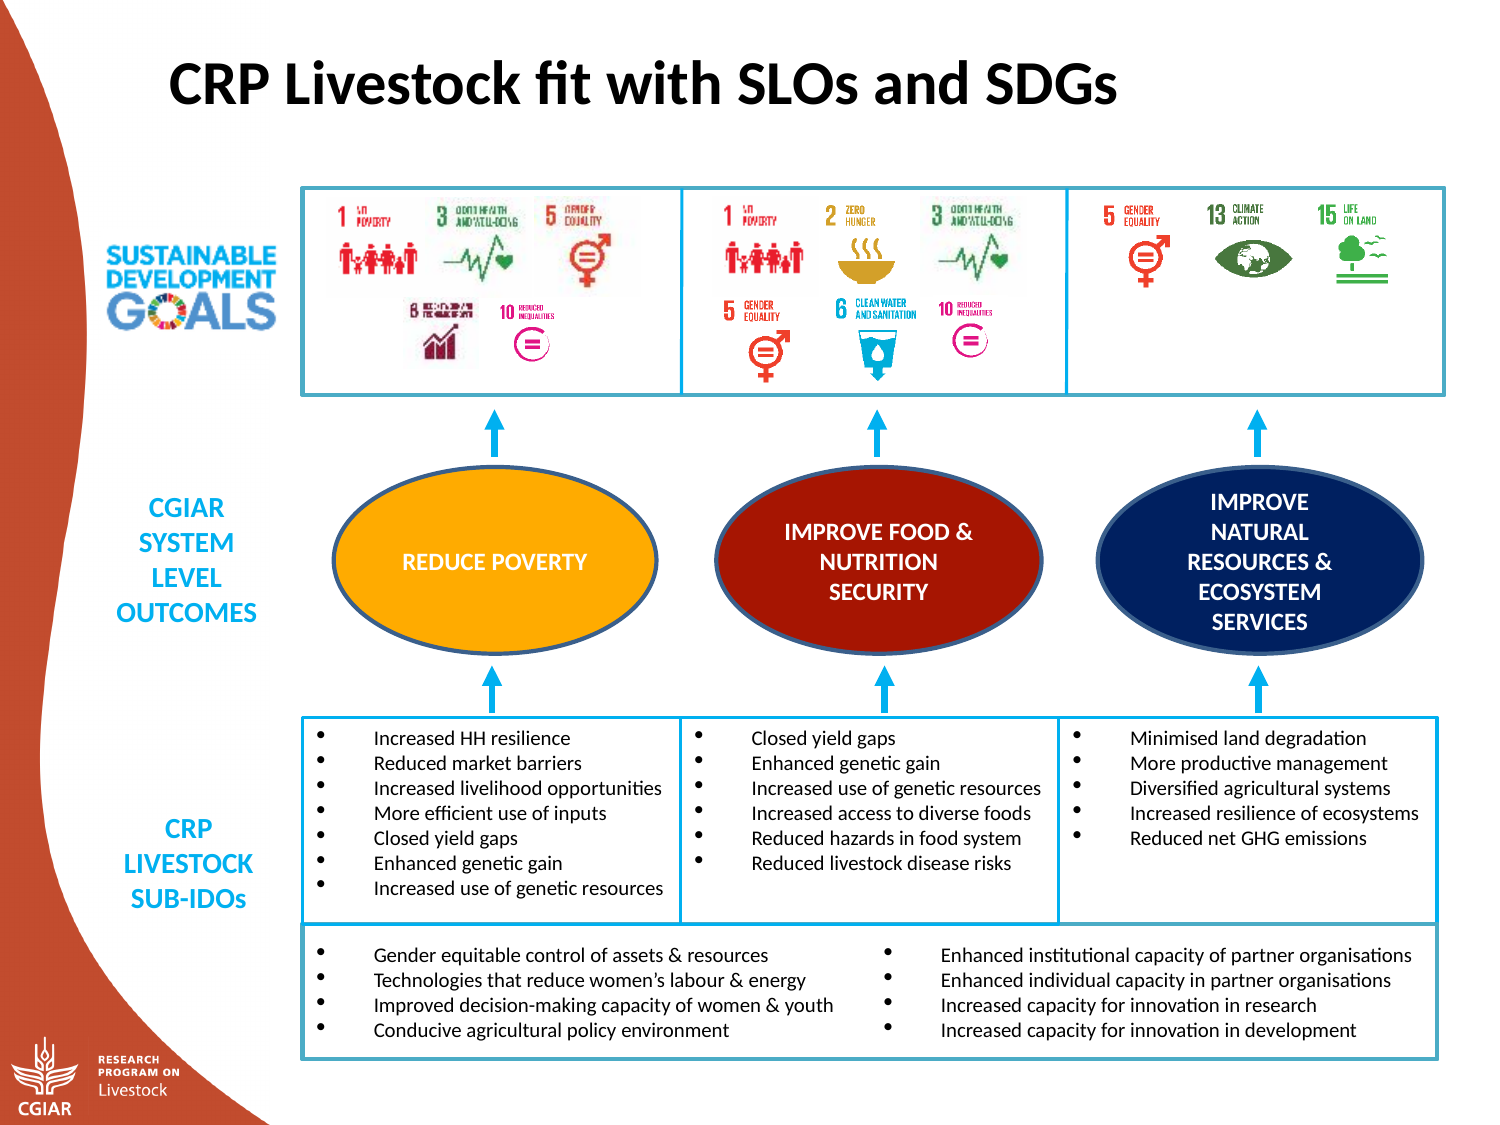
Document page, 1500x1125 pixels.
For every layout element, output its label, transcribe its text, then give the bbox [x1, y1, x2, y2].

picture [0, 0, 270, 1125]
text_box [99, 188, 1445, 1062]
text_box CRP Livestock fit with SLOs and SDGs [154, 34, 1500, 125]
